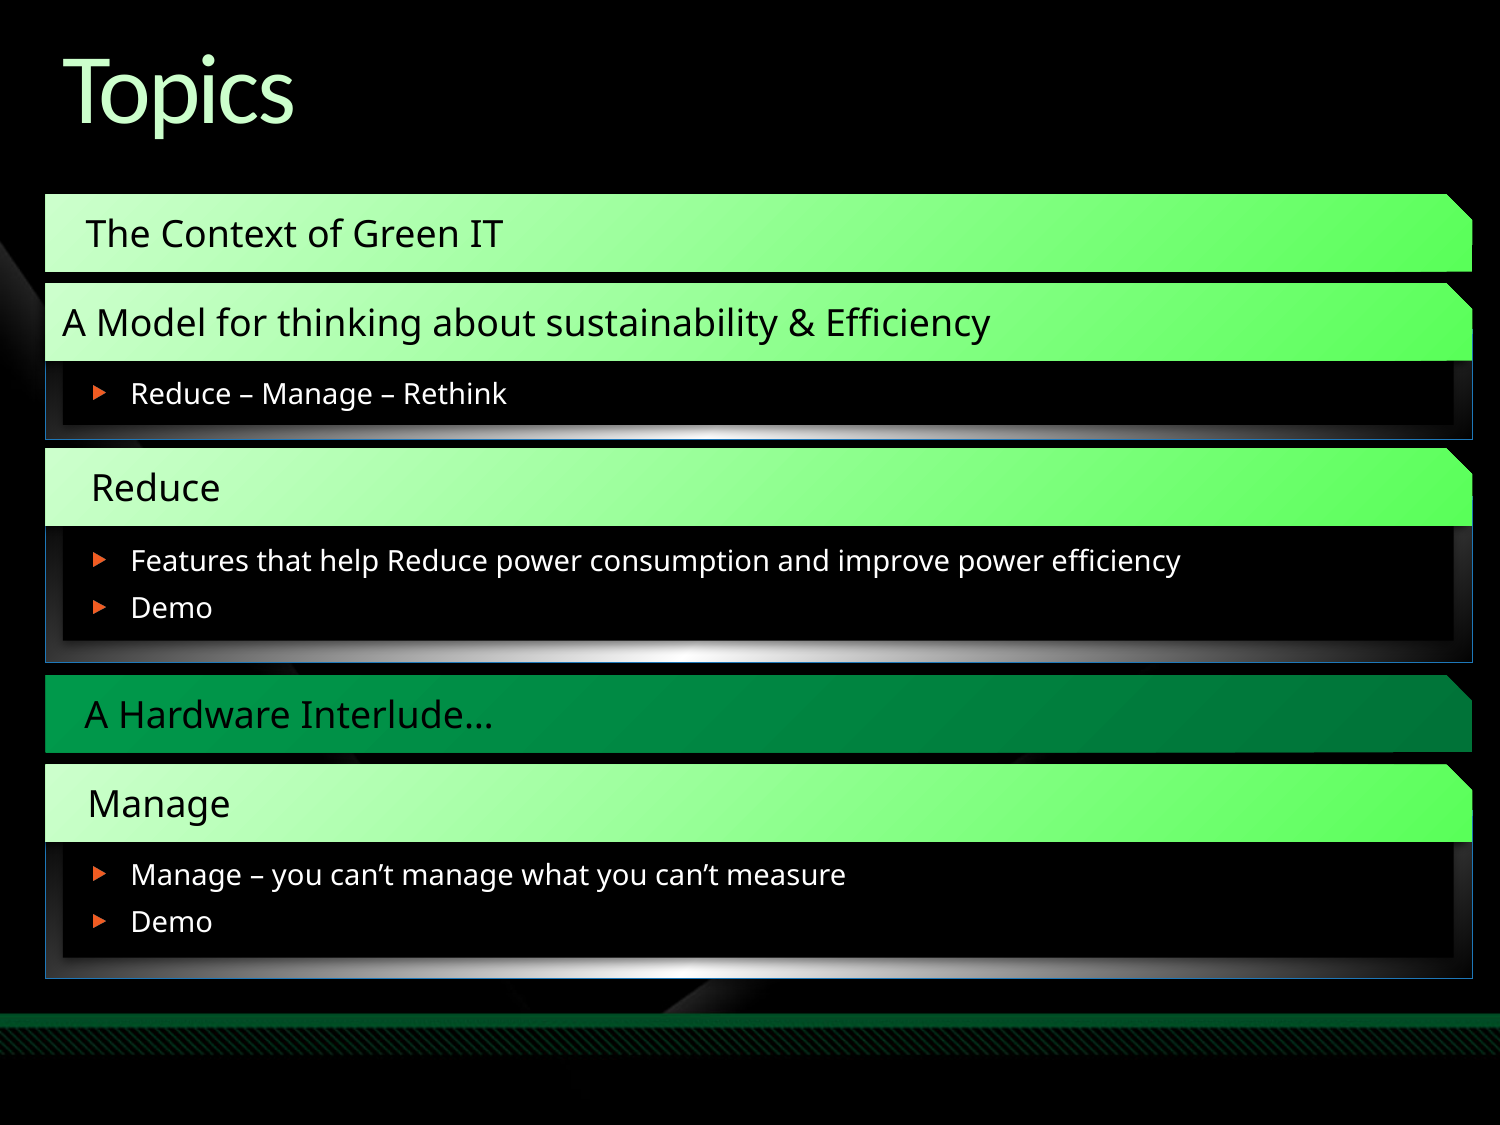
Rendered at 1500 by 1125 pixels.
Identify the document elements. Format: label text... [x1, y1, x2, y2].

text_box The Context of Green IT [70, 202, 519, 263]
text_box [62, 536, 1454, 641]
text_box [45, 194, 1473, 272]
text_box [45, 531, 1473, 663]
picture [0, 0, 1500, 1125]
text_box A Hardware Interlude… [69, 683, 509, 744]
title Topics [62, 37, 1438, 147]
text_box A Model for thinking about sustainability & Efficiency [47, 291, 1007, 352]
text_box Features that help Reduce power consumption and improve power efficiency Demo [78, 536, 1432, 632]
text_box Reduce – Manage – Rethink [78, 373, 1432, 418]
text_box Manage [72, 772, 246, 833]
text_box Manage – you can’t manage what you can’t measure Demo [78, 854, 1432, 946]
text_box [45, 368, 1473, 440]
text_box [45, 283, 1473, 361]
text_box [45, 849, 1473, 979]
text_box [45, 675, 1473, 753]
text_box [45, 448, 1473, 526]
text_box [45, 764, 1473, 842]
text_box Reduce [76, 456, 236, 517]
text_box [62, 373, 1454, 425]
text_box [62, 854, 1454, 958]
